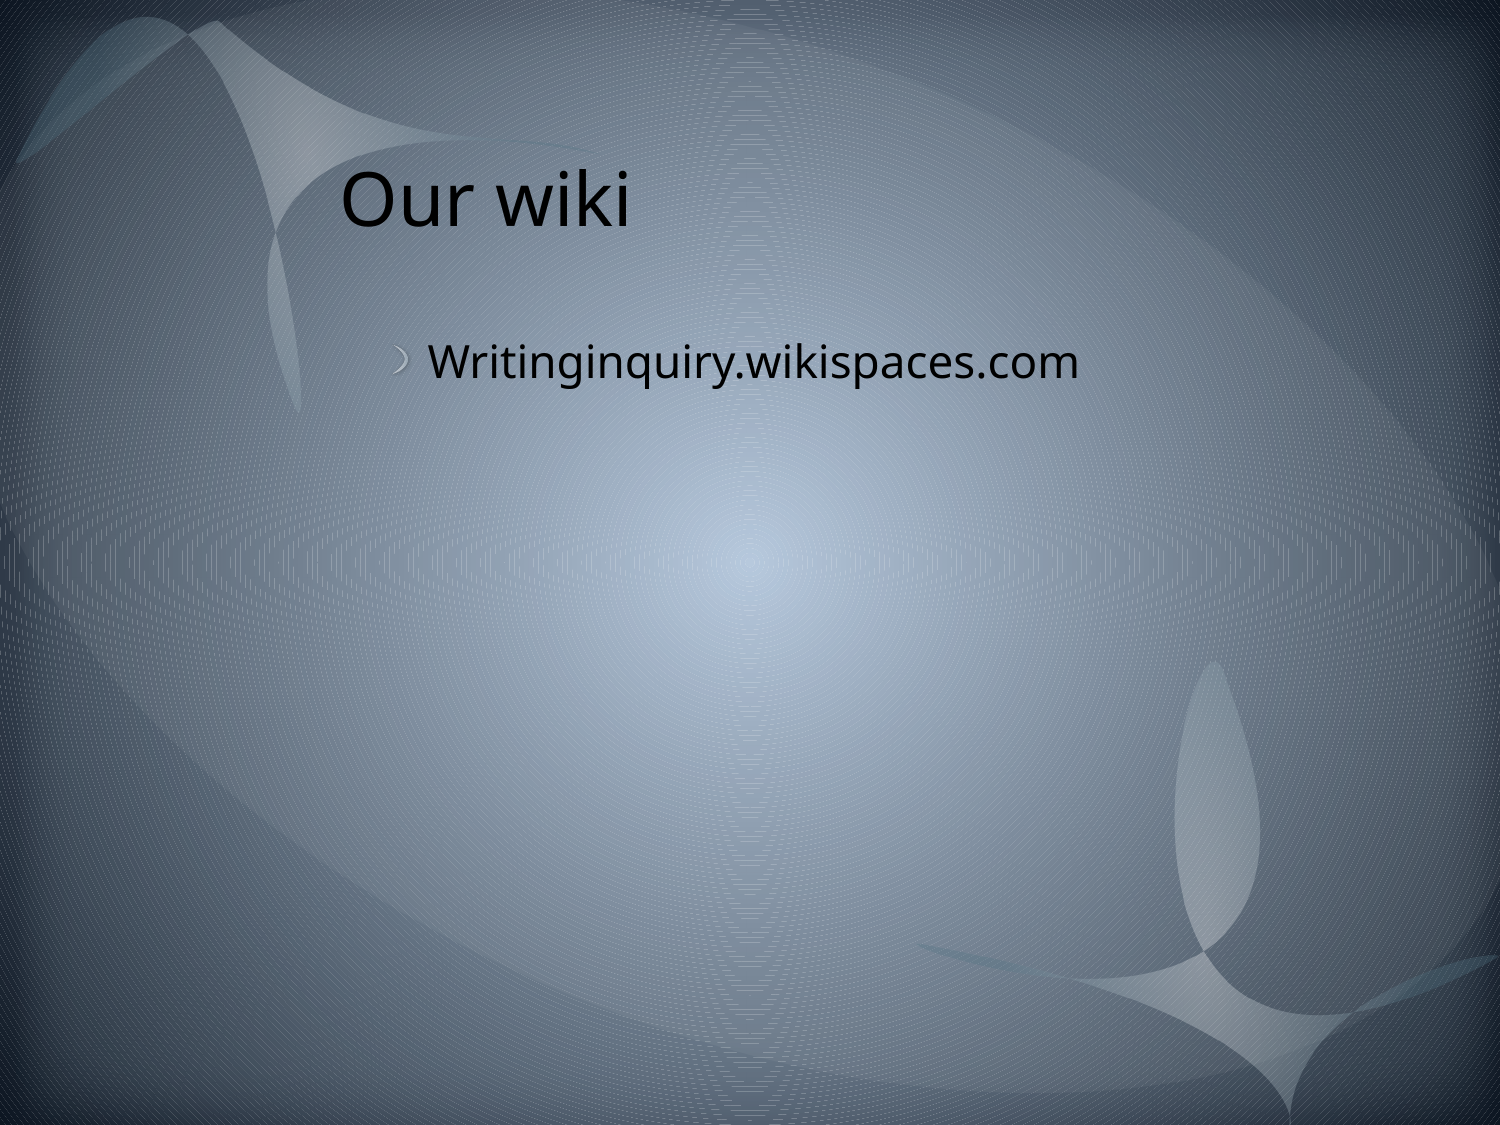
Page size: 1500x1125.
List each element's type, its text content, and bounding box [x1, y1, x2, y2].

title Our wiki [324, 129, 1197, 263]
picture [0, 0, 1500, 1125]
list Writinginquiry.wikispaces.com [375, 324, 1198, 956]
